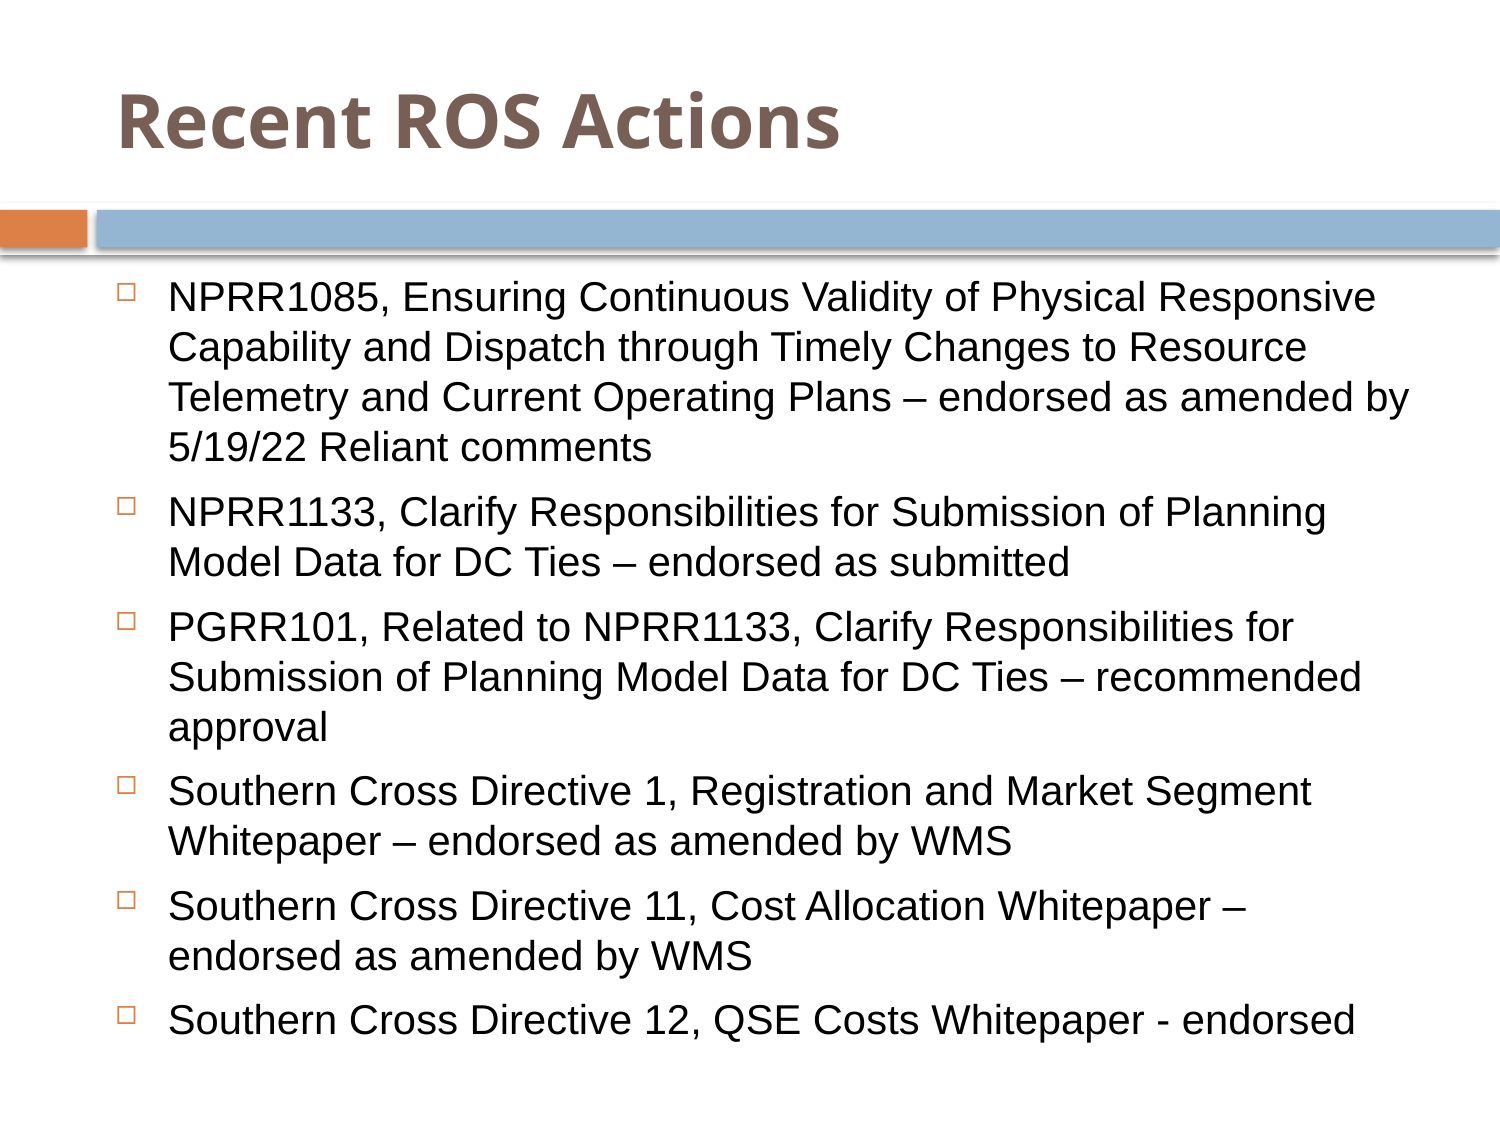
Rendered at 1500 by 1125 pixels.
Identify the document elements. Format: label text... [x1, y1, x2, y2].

title Recent ROS Actions [100, 37, 1439, 201]
list NPRR1085, Ensuring Continuous Validity of Physical Responsive Capability and Dispatch through Timely Changes to Resource Telemetry and Current Operating Plans – endorsed as amended by 5/19/22 Reliant comments NPRR1133, Clarify Responsibilities for Submission of Planning Model Data for DC Ties – endorsed as submitted PGRR101, Related to NPRR1133, Clarify Responsibilities for Submission of Planning Model Data for DC Ties – recommended approval Southern Cross Directive 1, Registration and Market Segment Whitepaper – endorsed as amended by WMS Southern Cross Directive 11, Cost Allocation Whitepaper – endorsed as amended by WMS Southern Cross Directive 12, QSE Costs Whitepaper - endorsed [100, 262, 1439, 1001]
